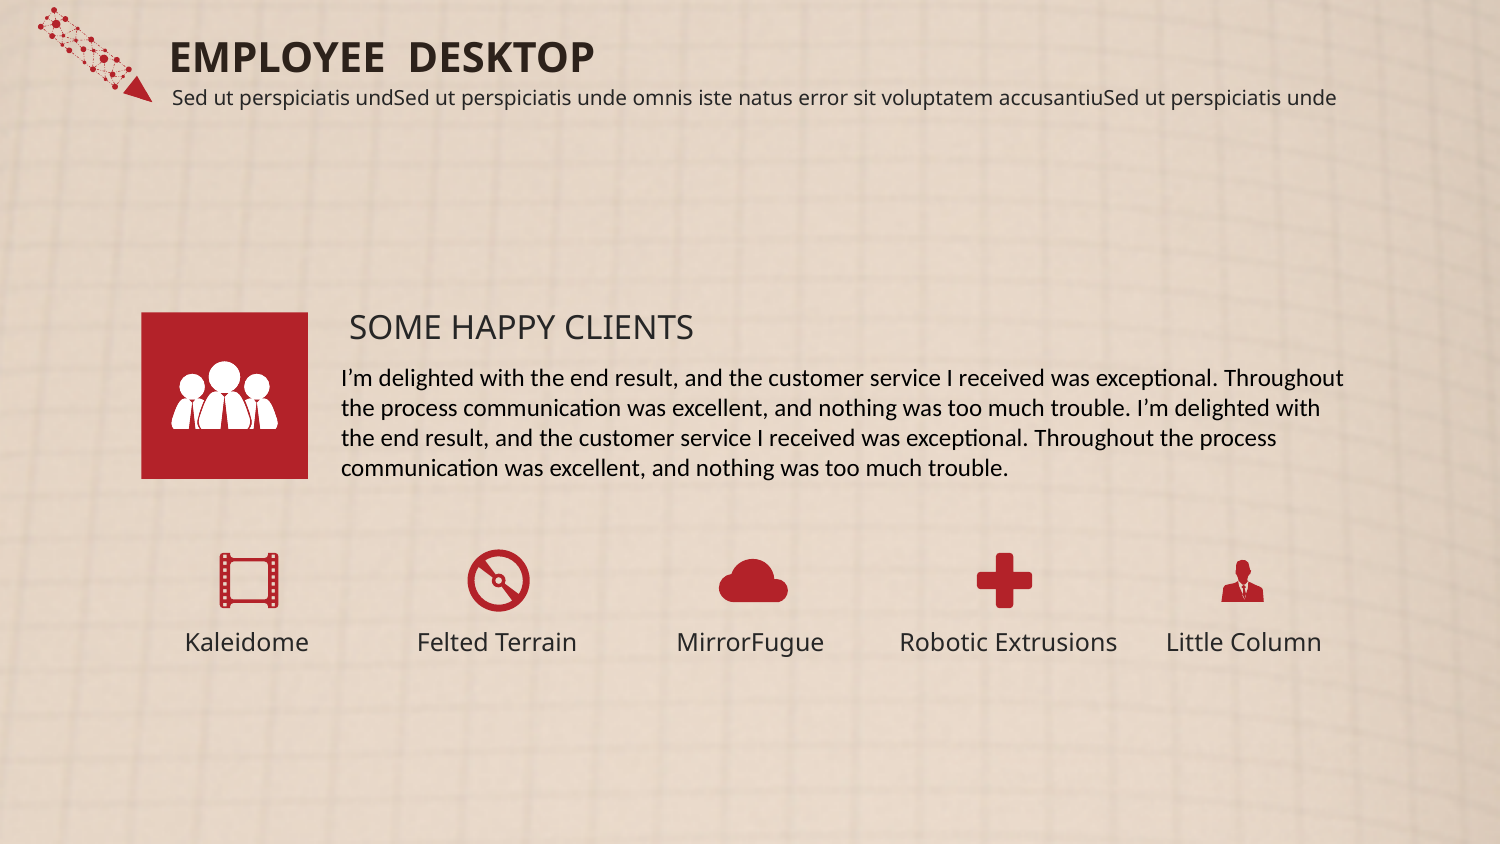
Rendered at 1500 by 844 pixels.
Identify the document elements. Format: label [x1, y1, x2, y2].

text_box [1221, 558, 1264, 603]
text_box [169, 361, 280, 430]
picture [0, 0, 1500, 844]
text_box [39, 4, 154, 108]
